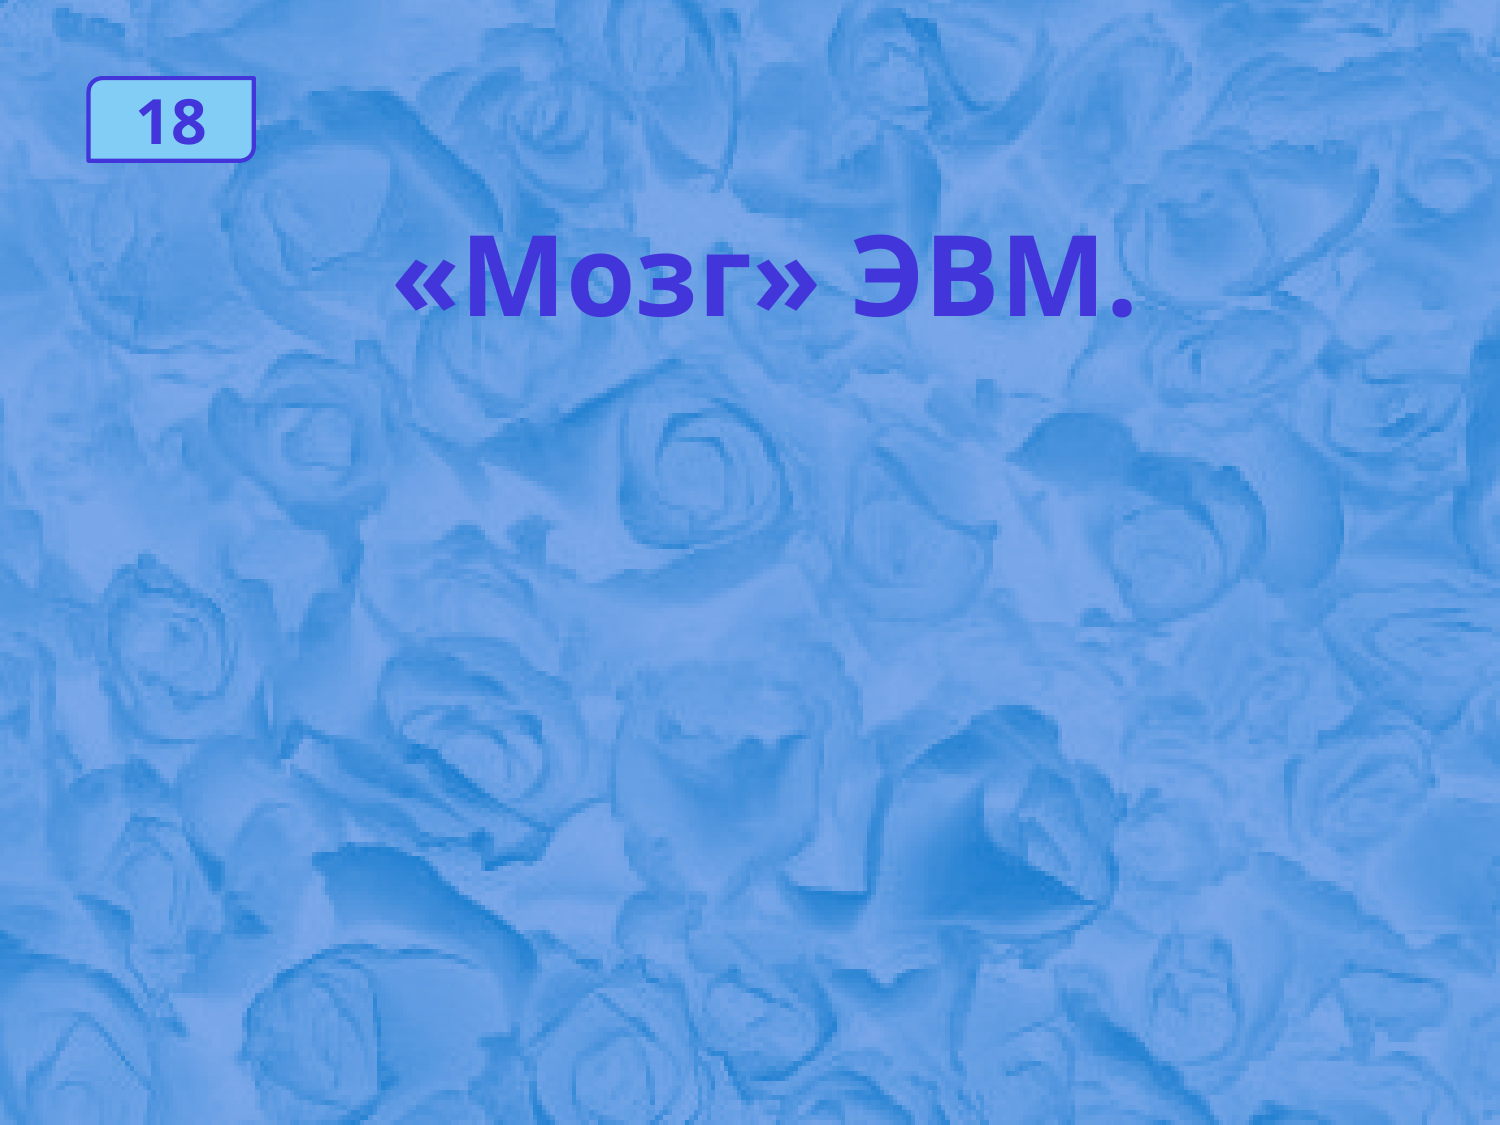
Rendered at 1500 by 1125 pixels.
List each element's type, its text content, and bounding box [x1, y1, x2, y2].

text_box «Мозг» ЭВМ. [112, 196, 1447, 346]
text_box 18 [86, 76, 256, 163]
